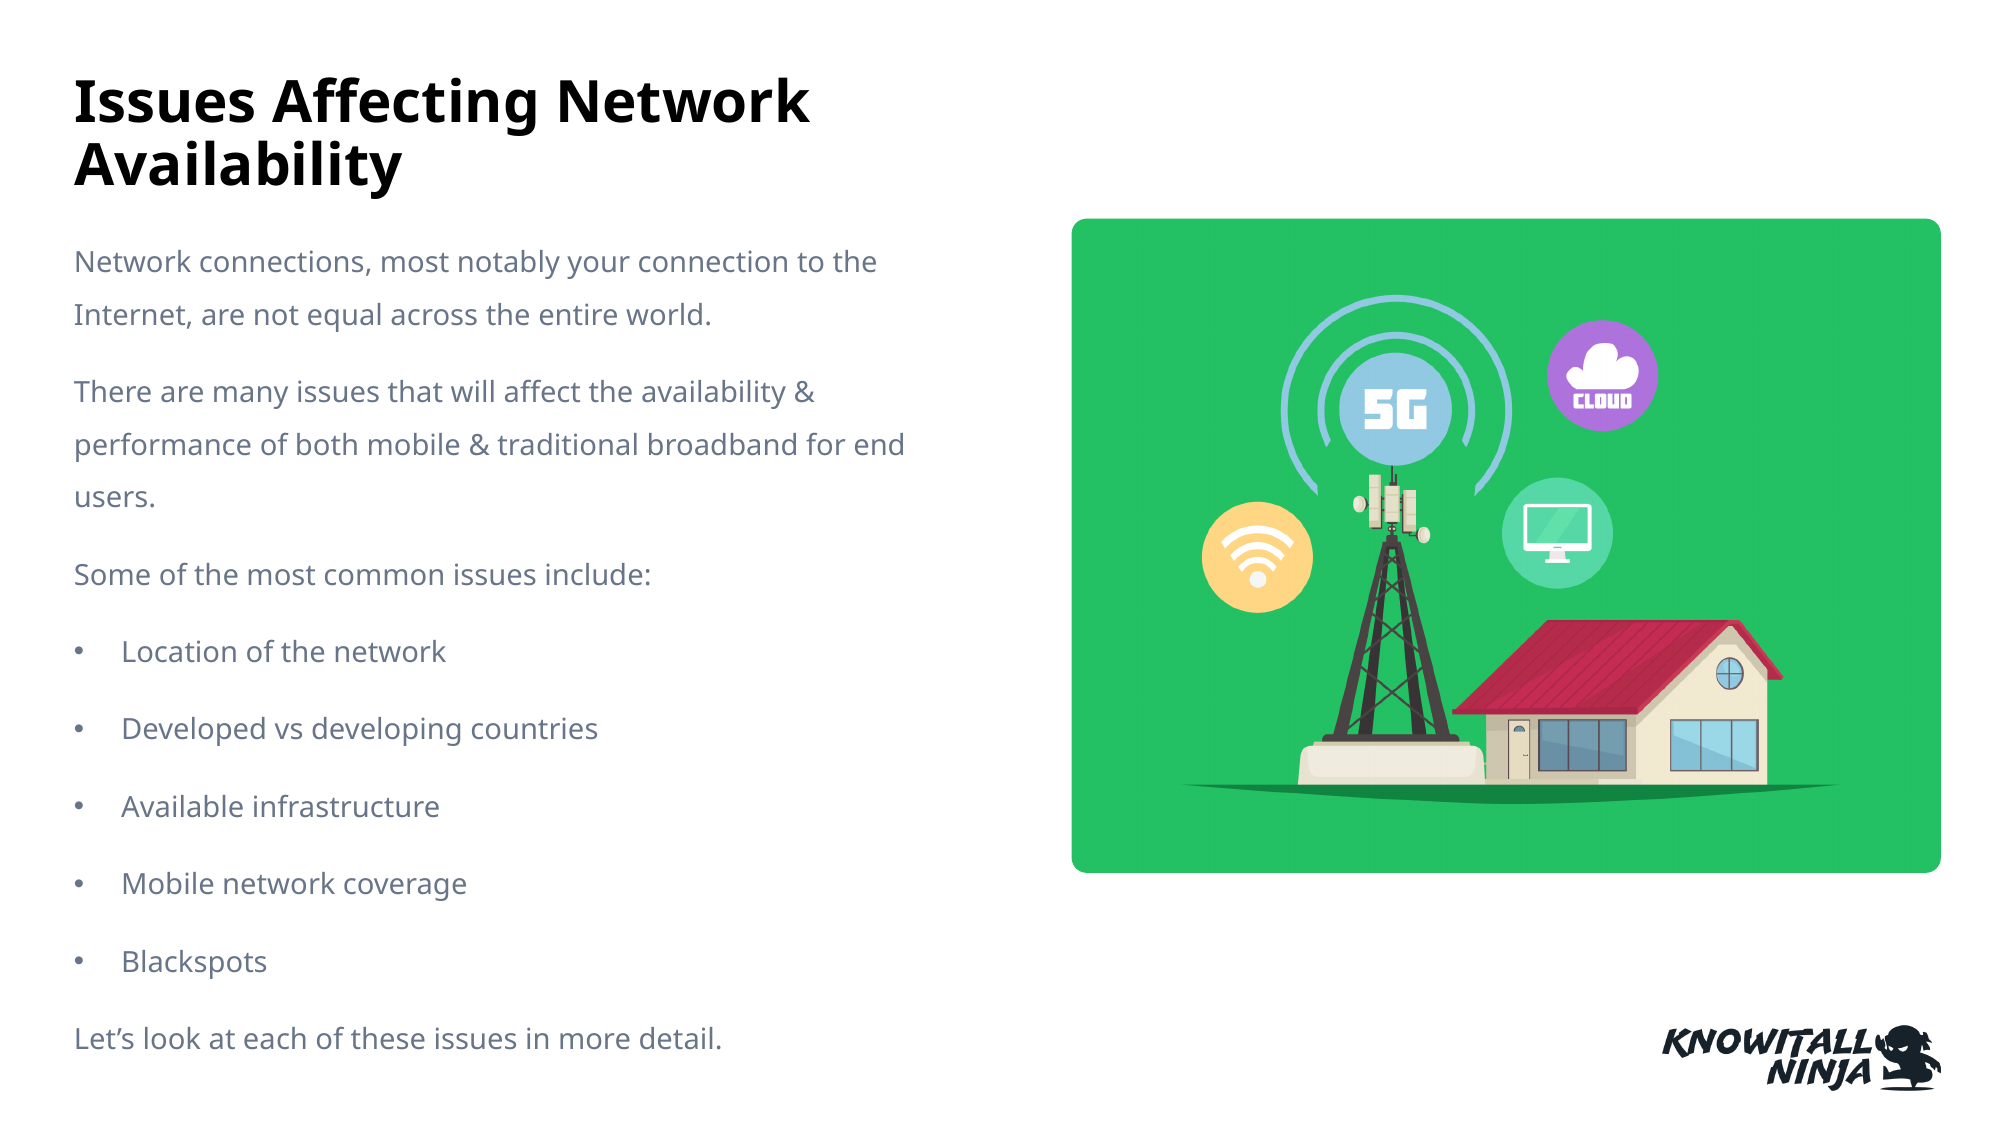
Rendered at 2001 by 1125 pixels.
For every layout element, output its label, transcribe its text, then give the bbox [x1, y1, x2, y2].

title Issues Affecting Network Availability [59, 117, 1000, 206]
picture [1662, 1025, 1941, 1091]
picture [1071, 218, 1942, 874]
list Network connections, most notably your connection to the Internet, are not equal across the entire world. There are many issues that will affect the availability & performance of both mobile & traditional broadband for end users. Some of the most common issues include: Location of the network Developed vs developing countries Available infrastructure Mobile network coverage Blackspots Let’s look at each of these issues in more detail. [59, 218, 1000, 1091]
